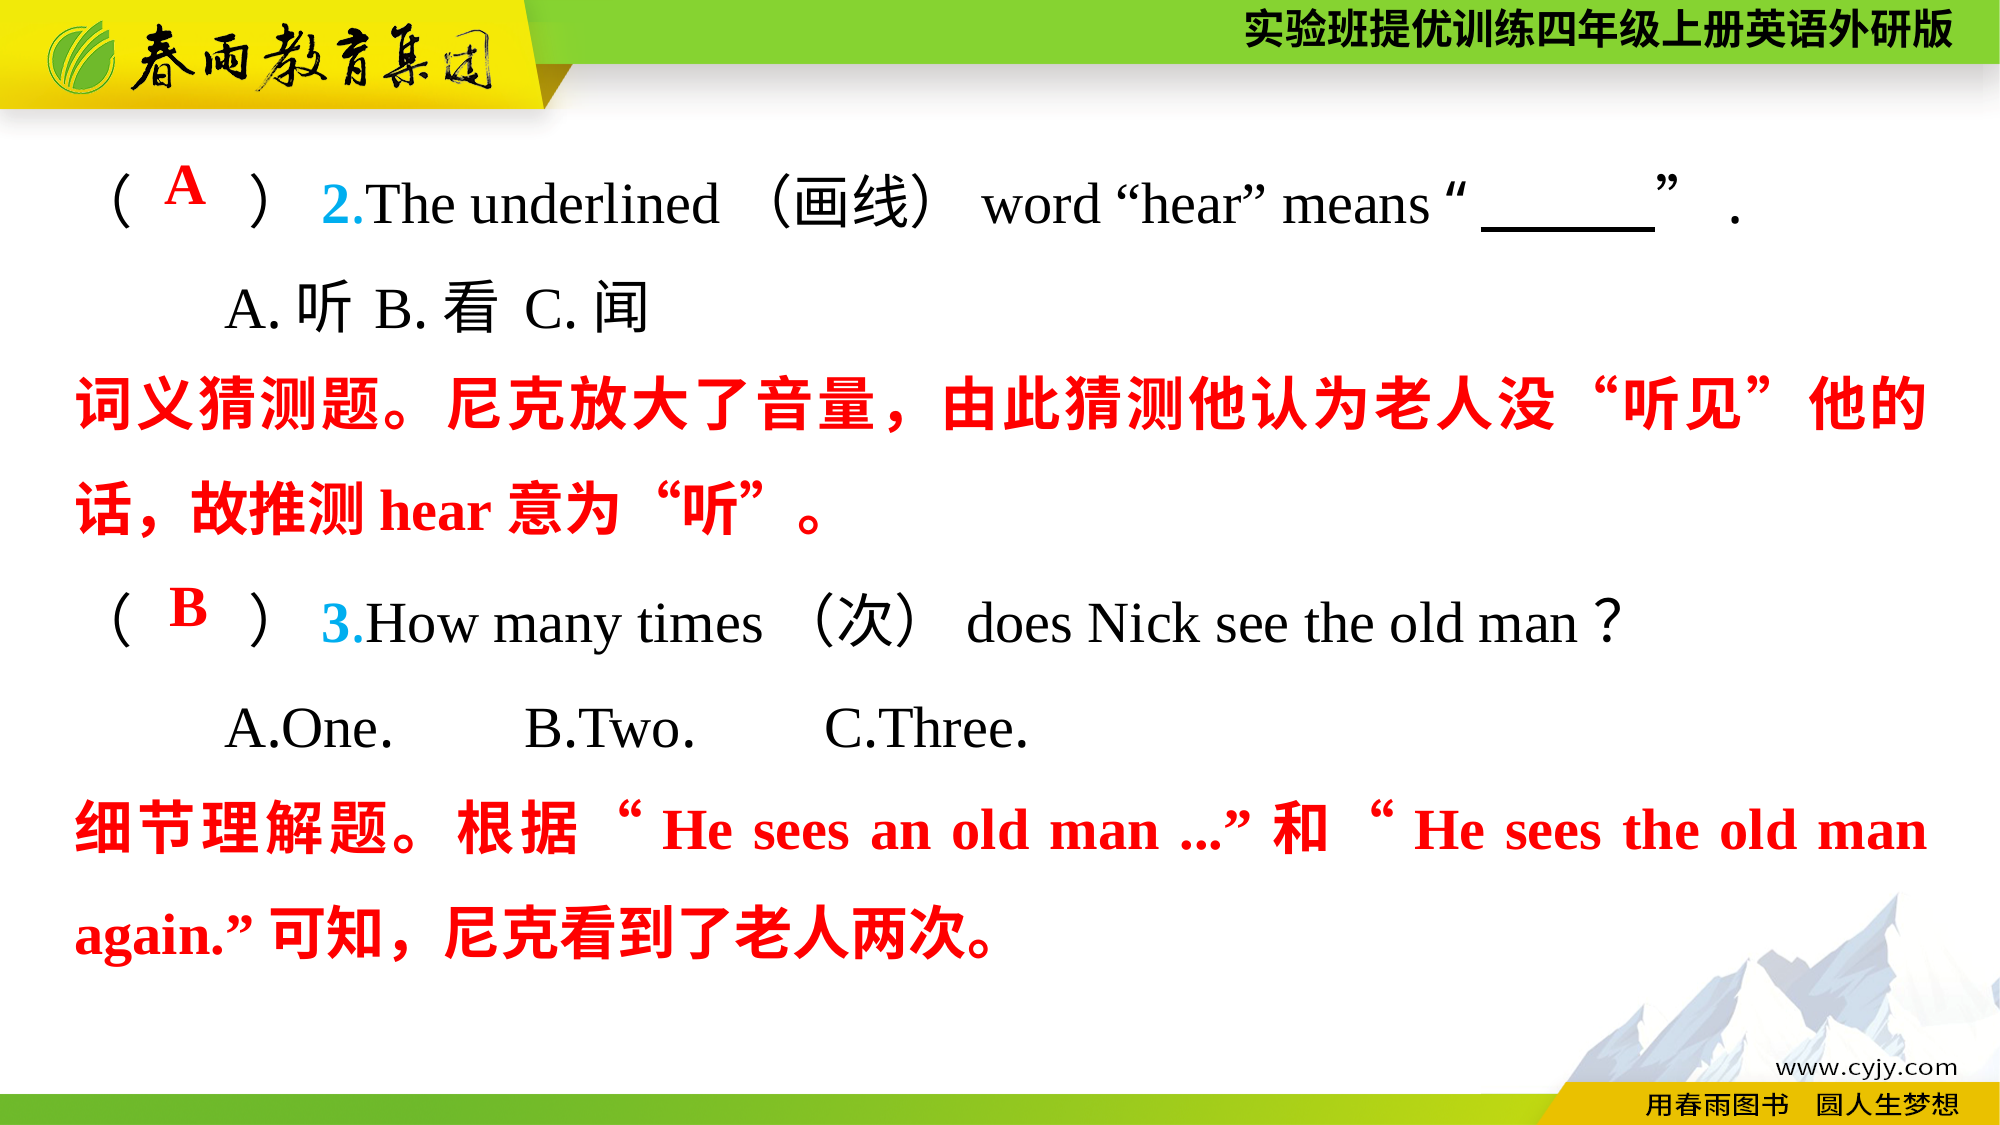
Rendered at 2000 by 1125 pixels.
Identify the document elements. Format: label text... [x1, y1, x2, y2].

list （ ）2.The underlined（画线）word “hear” means “ ”. A.听 B.看 C.闻 （ ）3.How many times（次）does Nick see the old man？ A.One. B.Two. C.Three. [59, 550, 1944, 748]
list （ ）2.The underlined（画线）word “hear” means “ ”. A.听 B.看 C.闻 （ ）3.How many times（次）does Nick see the old man？ A.One. B.Two. C.Three. [59, 122, 1944, 325]
picture [0, 0, 2000, 1125]
text_box 细节理解题。根据“He sees an old man ...”和“He sees the old man again.”可知，尼克看到了老人两次。 [59, 748, 1944, 974]
text_box 词义猜测题。尼克放大了音量，由此猜测他认为老人没“听见”他的话，故推测hear意为“听”。 [59, 325, 1944, 550]
text_box B [154, 560, 224, 646]
text_box A [149, 139, 222, 225]
